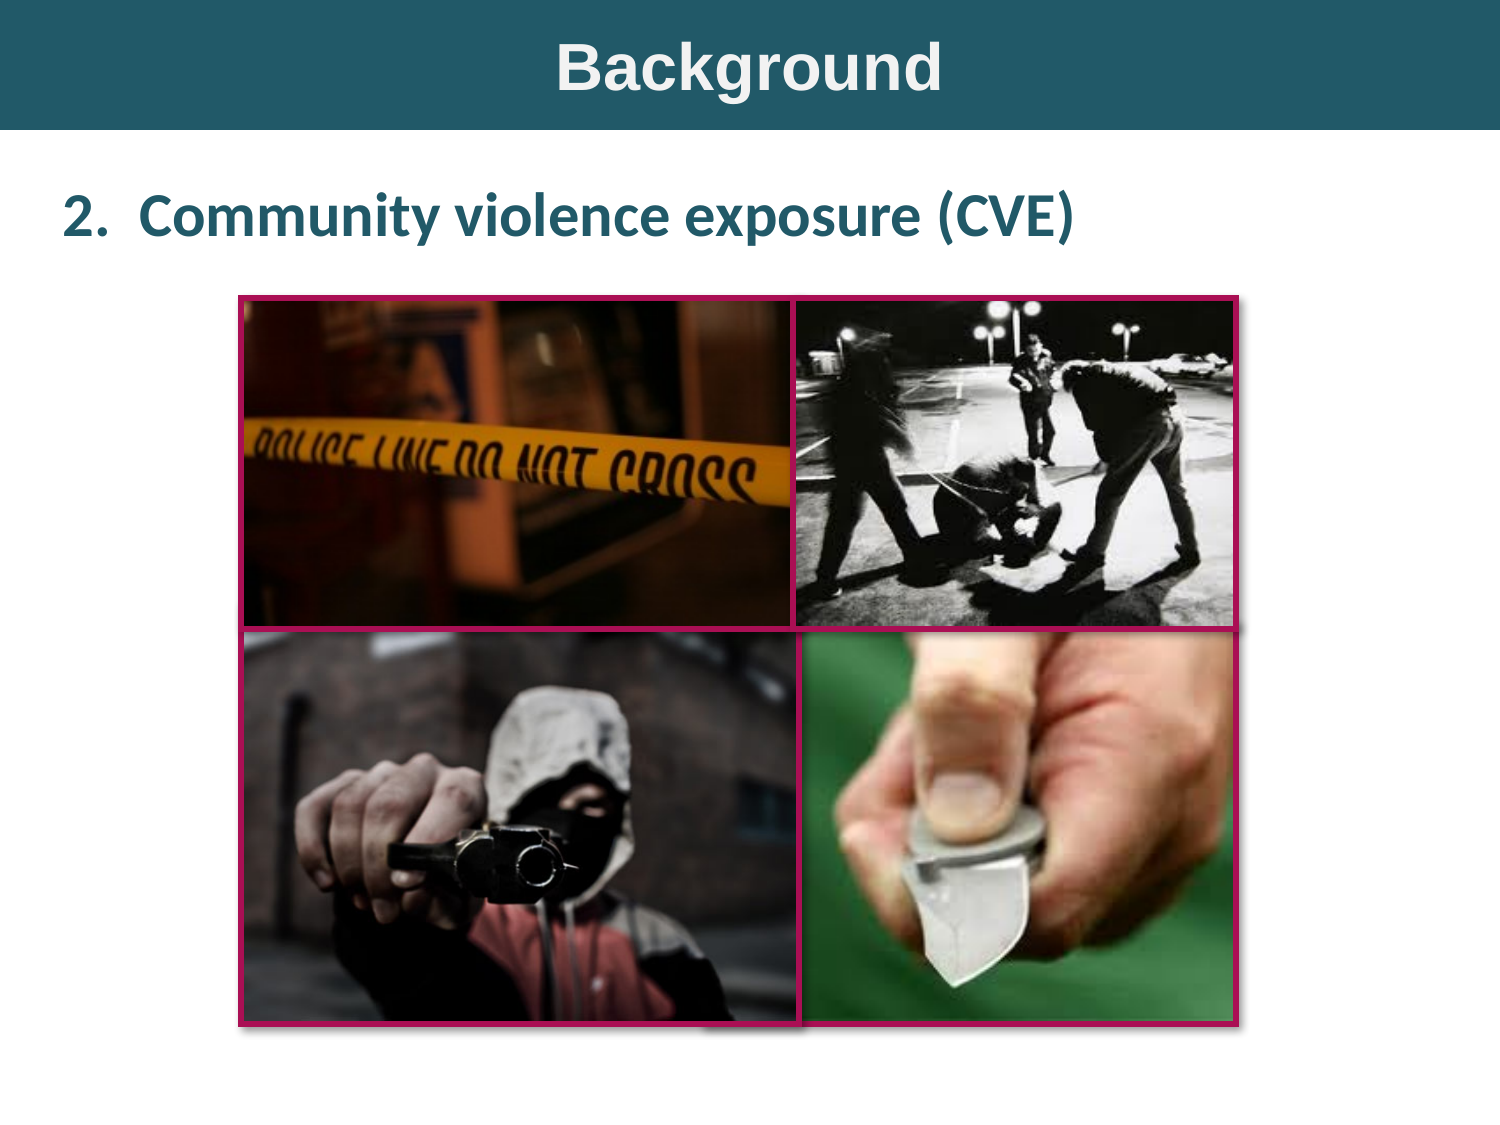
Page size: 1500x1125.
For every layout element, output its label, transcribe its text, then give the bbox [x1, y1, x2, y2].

picture [243, 300, 1234, 1021]
list 2. Community violence exposure (CVE) [47, 166, 1343, 1012]
text_box Background [0, 0, 1500, 130]
